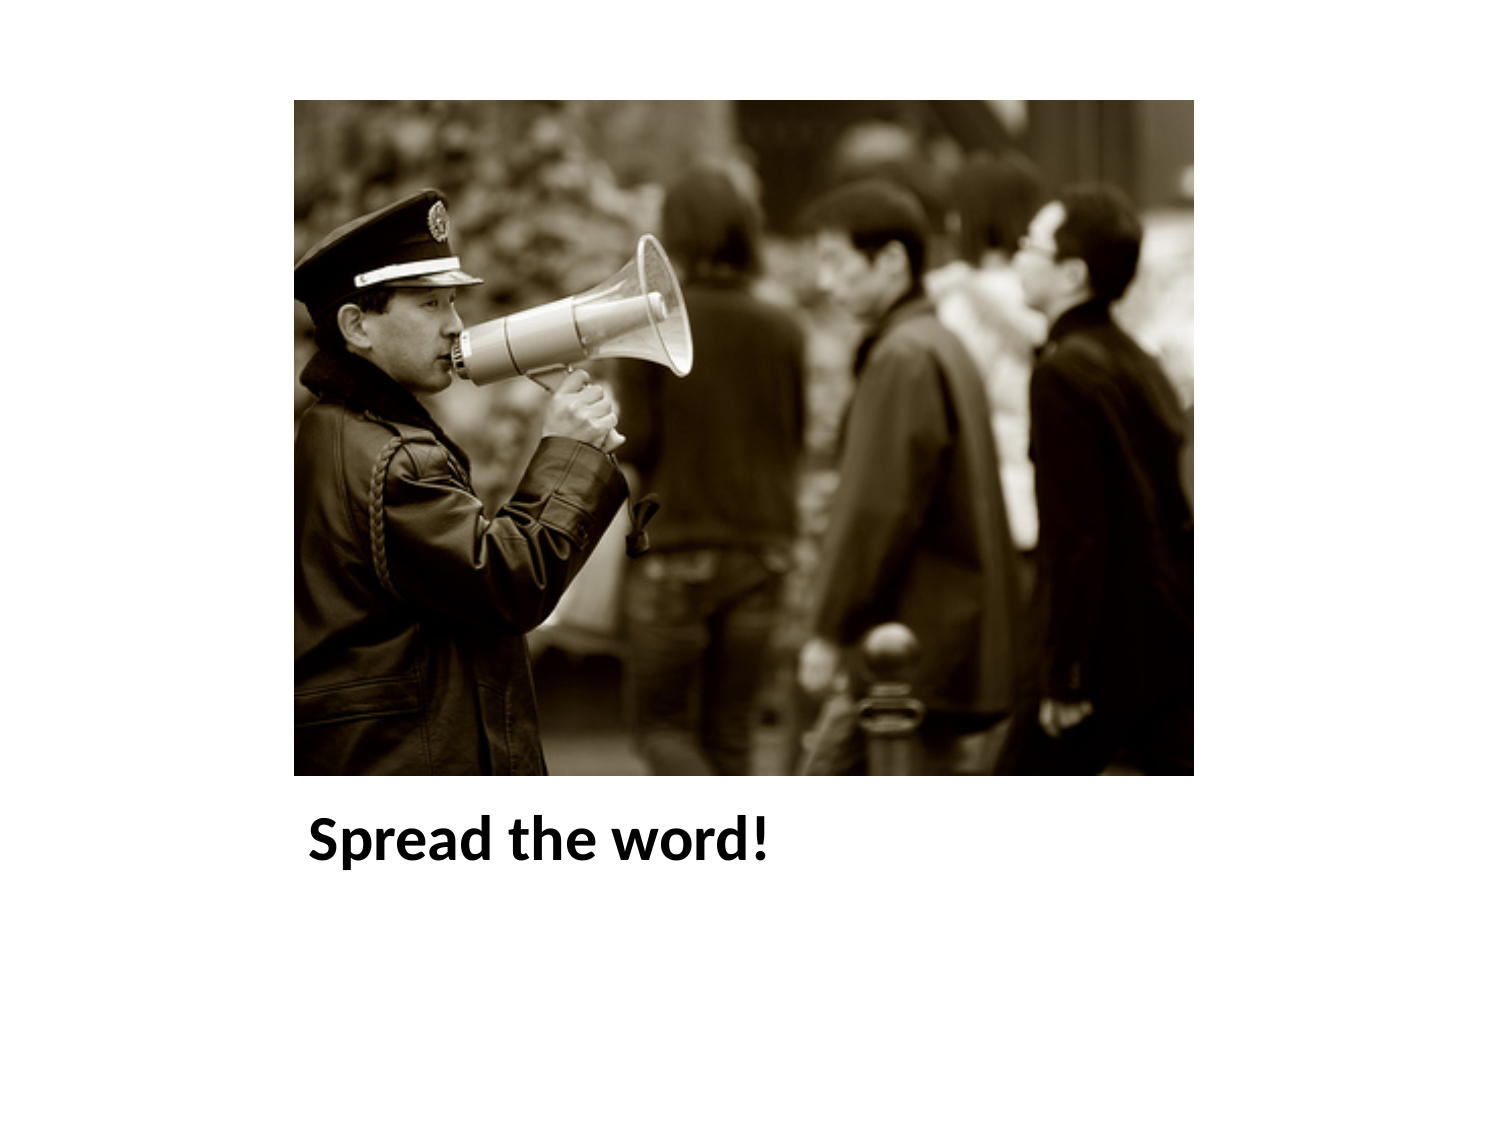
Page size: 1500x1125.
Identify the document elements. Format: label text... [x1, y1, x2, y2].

picture [293, 100, 1195, 776]
title Spread the word! [294, 787, 1194, 881]
